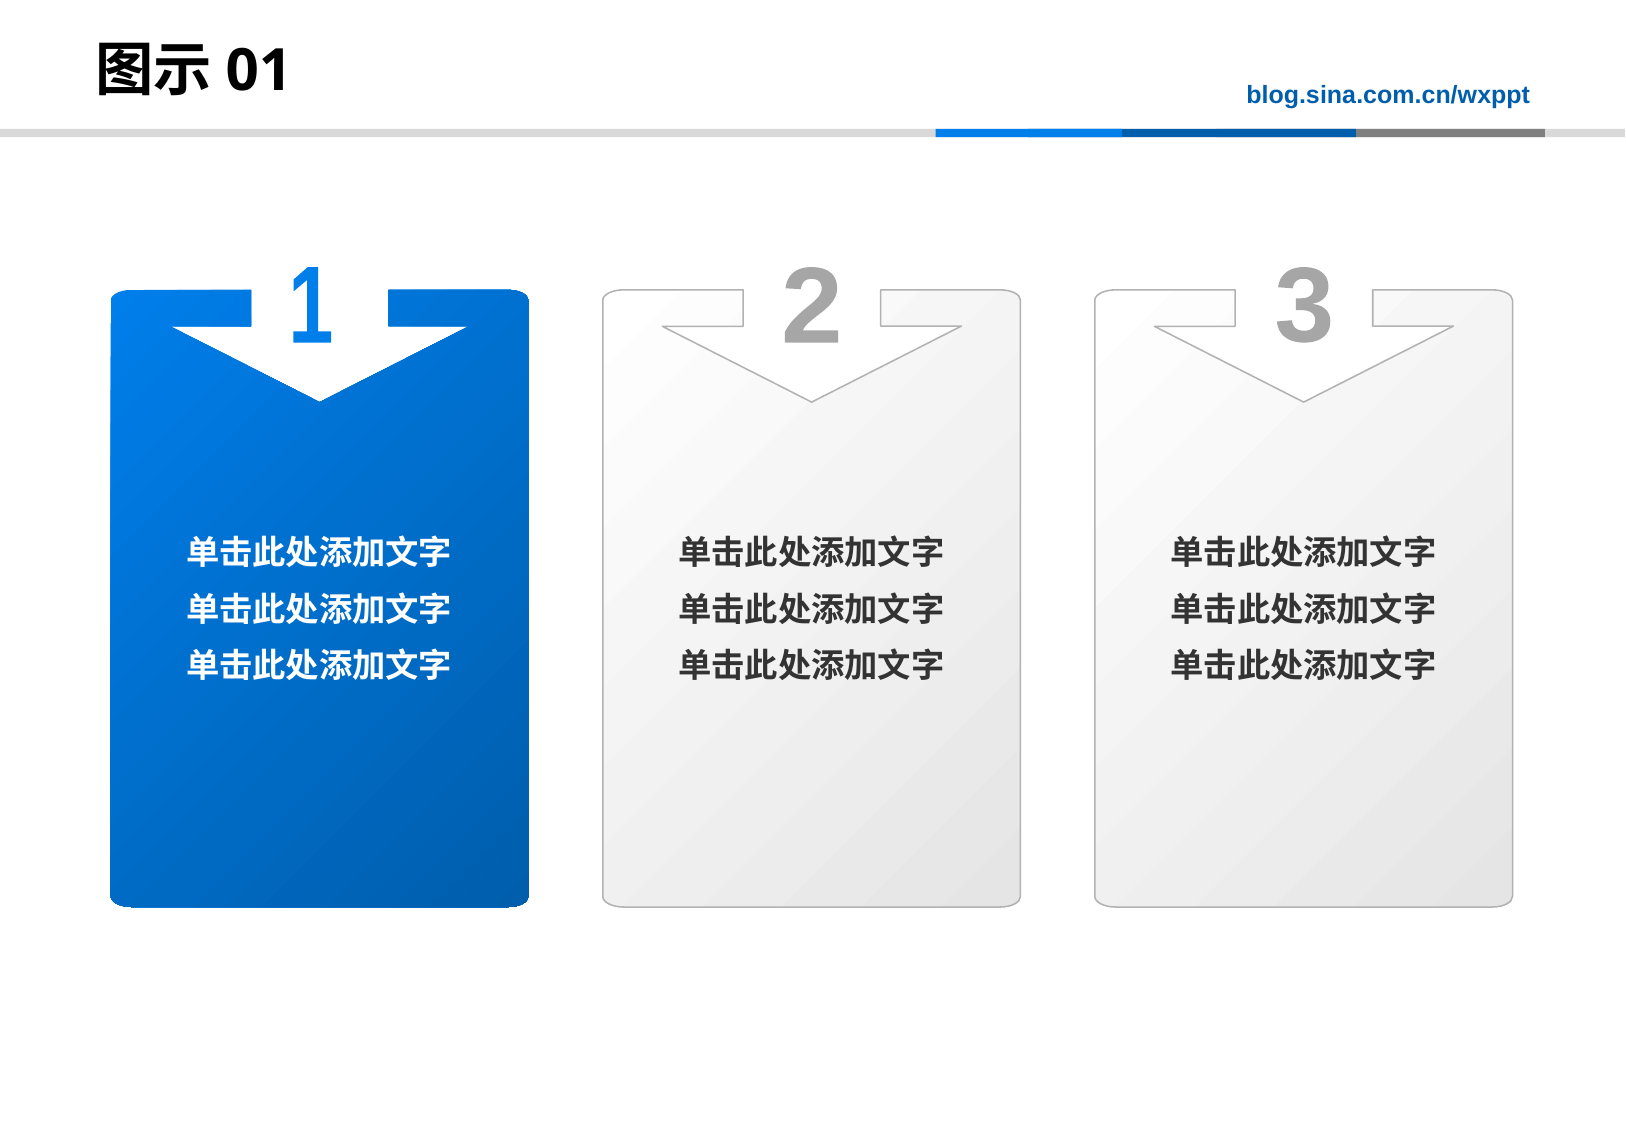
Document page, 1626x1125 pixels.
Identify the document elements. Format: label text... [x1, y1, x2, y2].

text_box [1094, 289, 1513, 908]
text_box 单击此处添加文字 单击此处添加文字 单击此处添加文字 [141, 524, 498, 692]
title 图示01 [80, 24, 1545, 111]
text_box [602, 289, 1021, 908]
text_box 单击此处添加文字 单击此处添加文字 单击此处添加文字 [1125, 524, 1482, 692]
text_box [110, 289, 529, 908]
text_box 单击此处添加文字 单击此处添加文字 单击此处添加文字 [633, 524, 990, 692]
